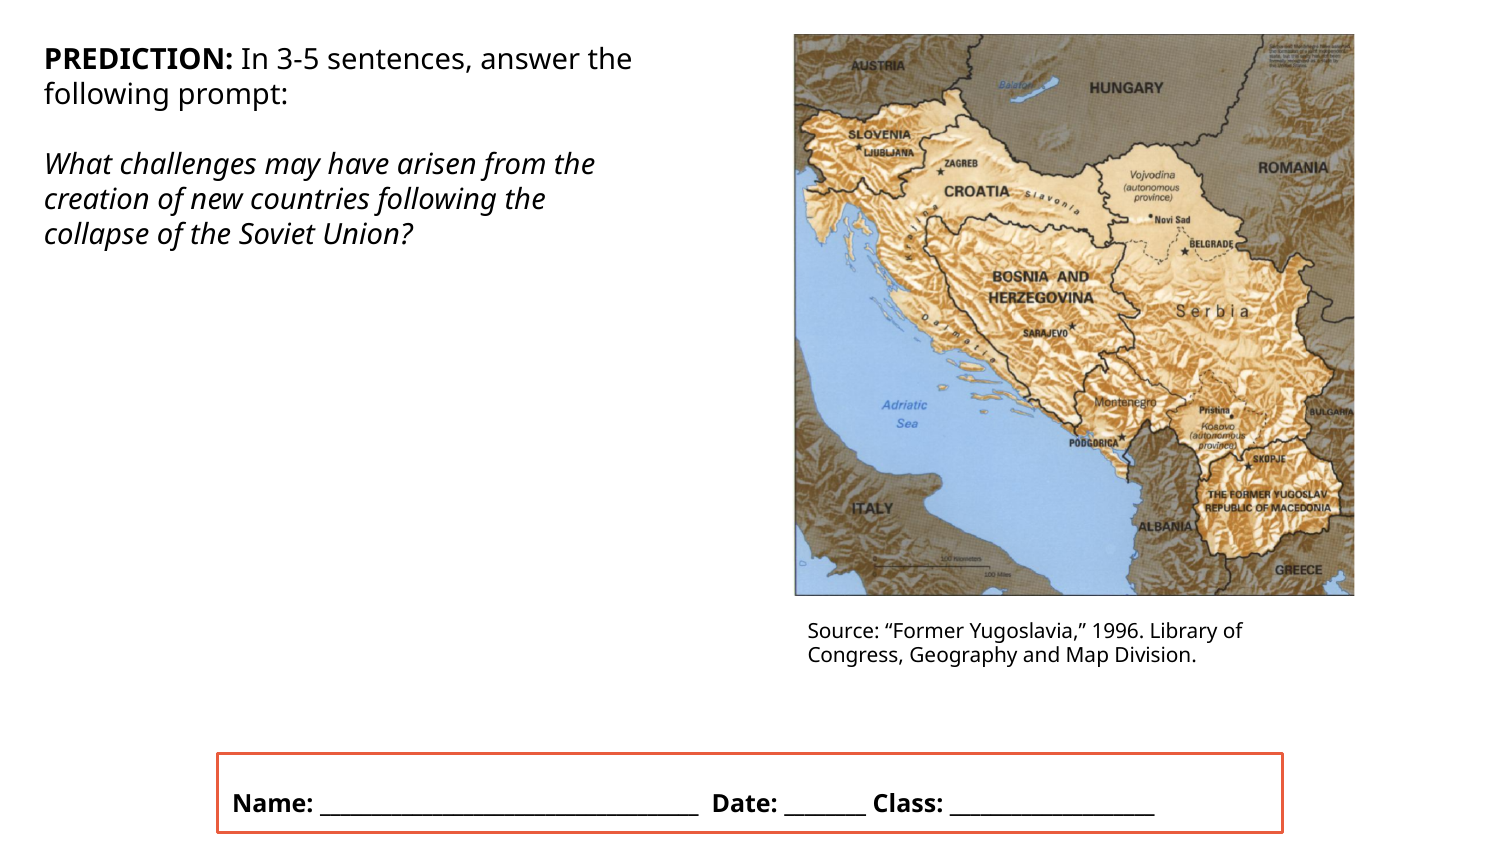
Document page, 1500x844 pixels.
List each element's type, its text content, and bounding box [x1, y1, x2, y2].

picture [792, 34, 1355, 596]
text_box Source: “Former Yugoslavia,” 1996. Library of Congress, Geography and Map Division. [792, 603, 1355, 708]
list PREDICTION: In 3-5 sentences, answer the following prompt: What challenges may have arisen from the creation of new countries following the collapse of the Soviet Union? [32, 34, 645, 734]
text_box Name: _____________________________________ Date: ________ Class: ____________________ [217, 753, 1283, 833]
